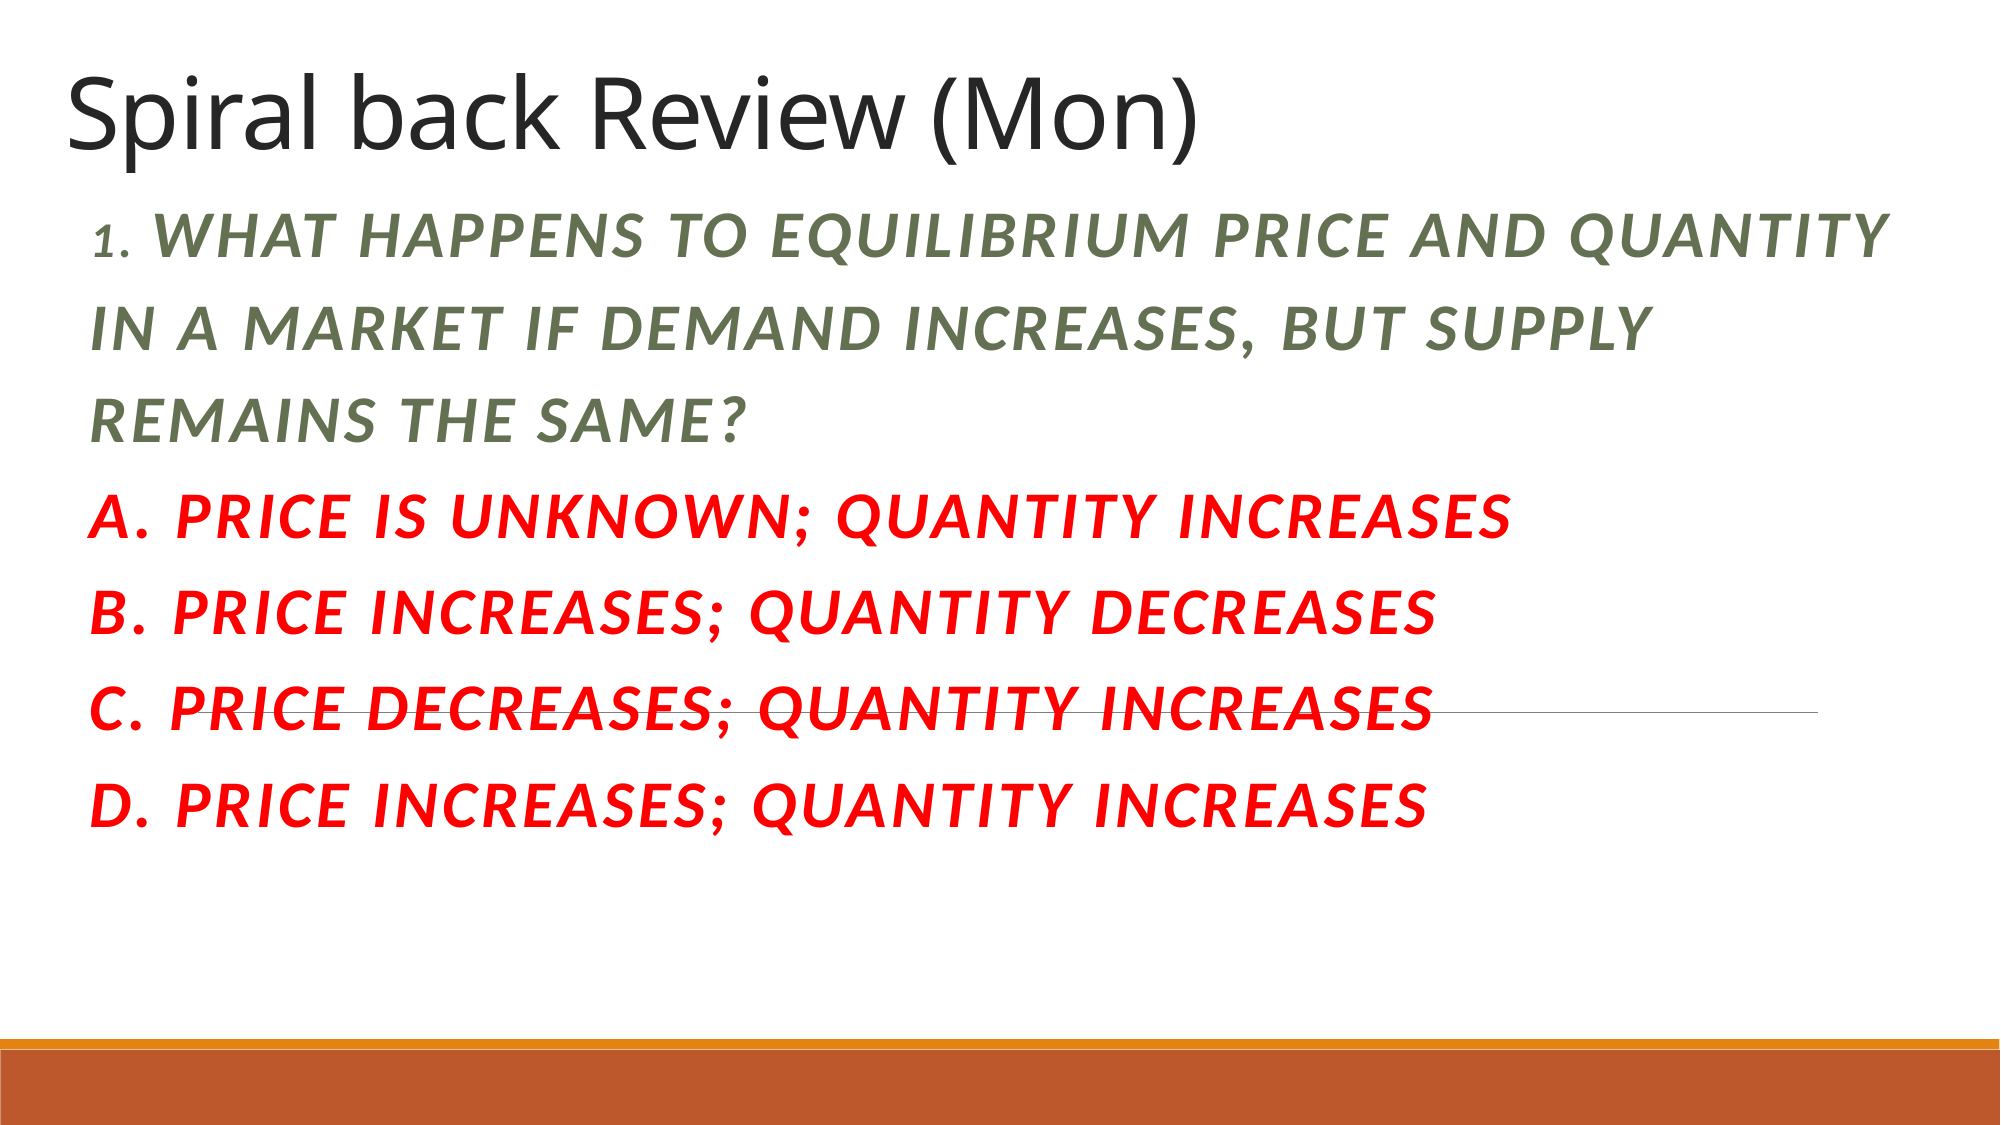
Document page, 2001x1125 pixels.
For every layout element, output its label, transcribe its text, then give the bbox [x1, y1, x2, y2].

title Spiral back Review (Mon) [50, 0, 1913, 178]
subtitle 1. What happens to equilibrium price and quantity in a market if demand increases, but supply remains the same? A. price is unknown; quantity increases B. price increases; quantity decreases C. price decreases; quantity increases D. price increases; quantity increases [74, 171, 1913, 980]
